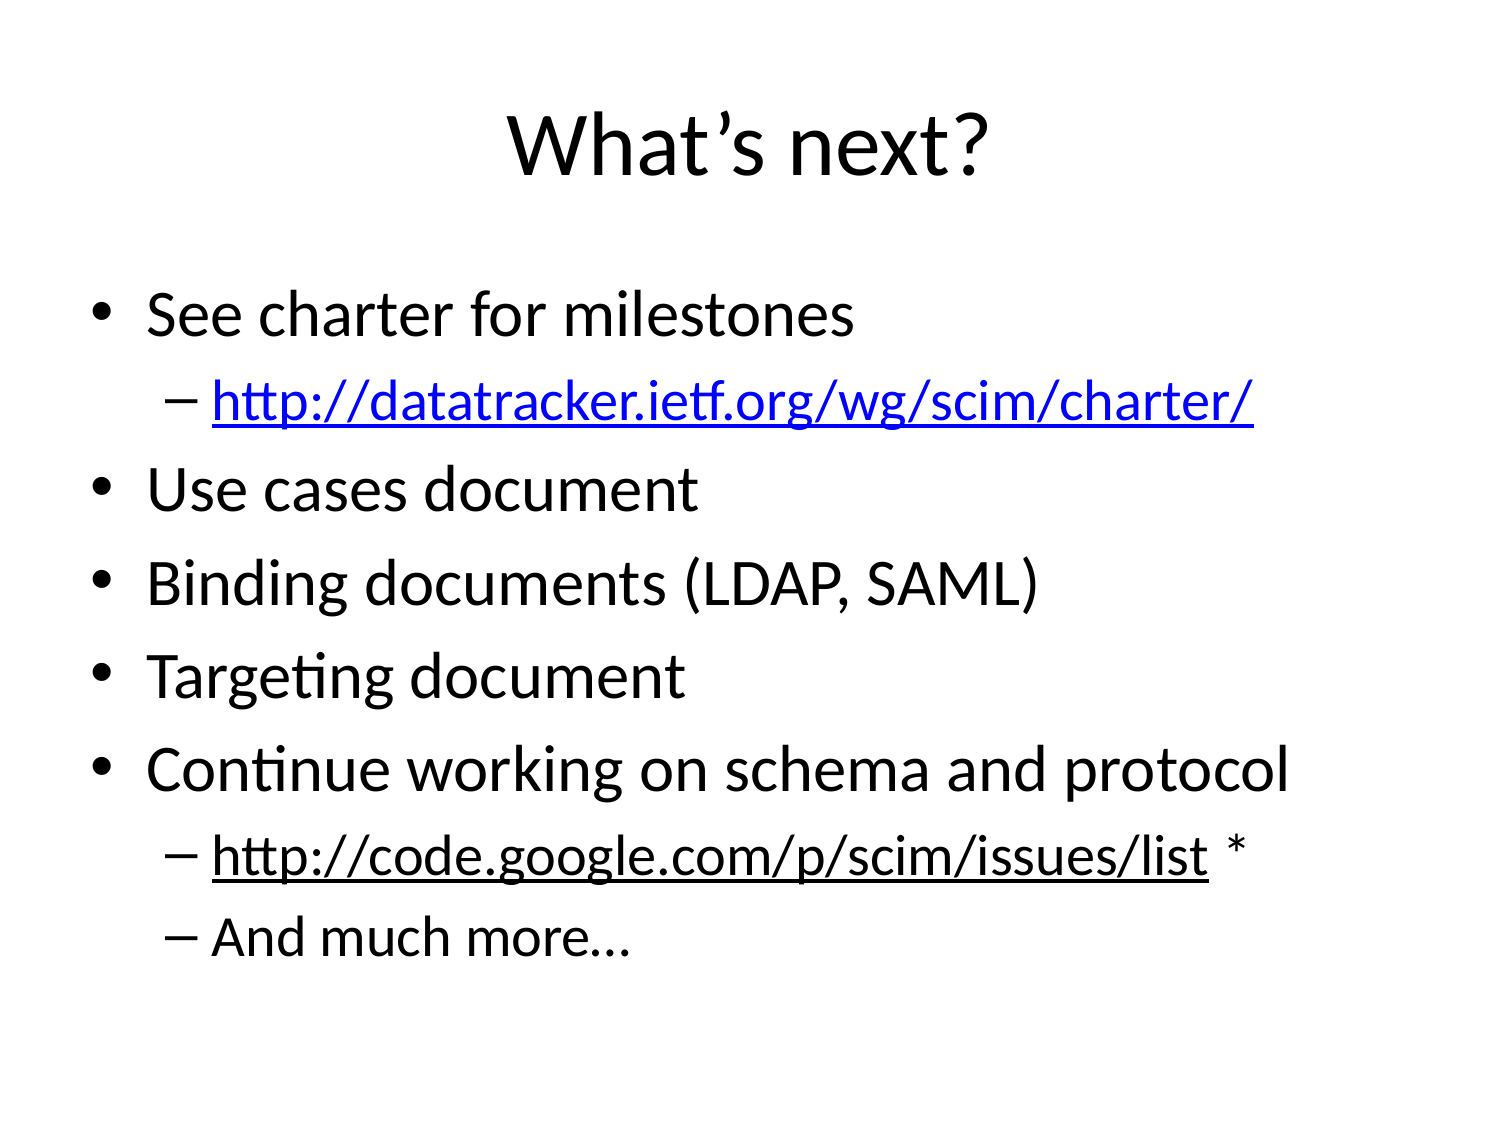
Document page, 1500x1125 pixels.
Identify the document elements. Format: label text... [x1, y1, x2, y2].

title What’s next? [75, 45, 1425, 233]
list See charter for milestones http://datatracker.ietf.org/wg/scim/charter/ Use cases document Binding documents (LDAP, SAML) Targeting document Continue working on schema and protocol http://code.google.com/p/scim/issues/list * And much more… [75, 262, 1425, 1005]
